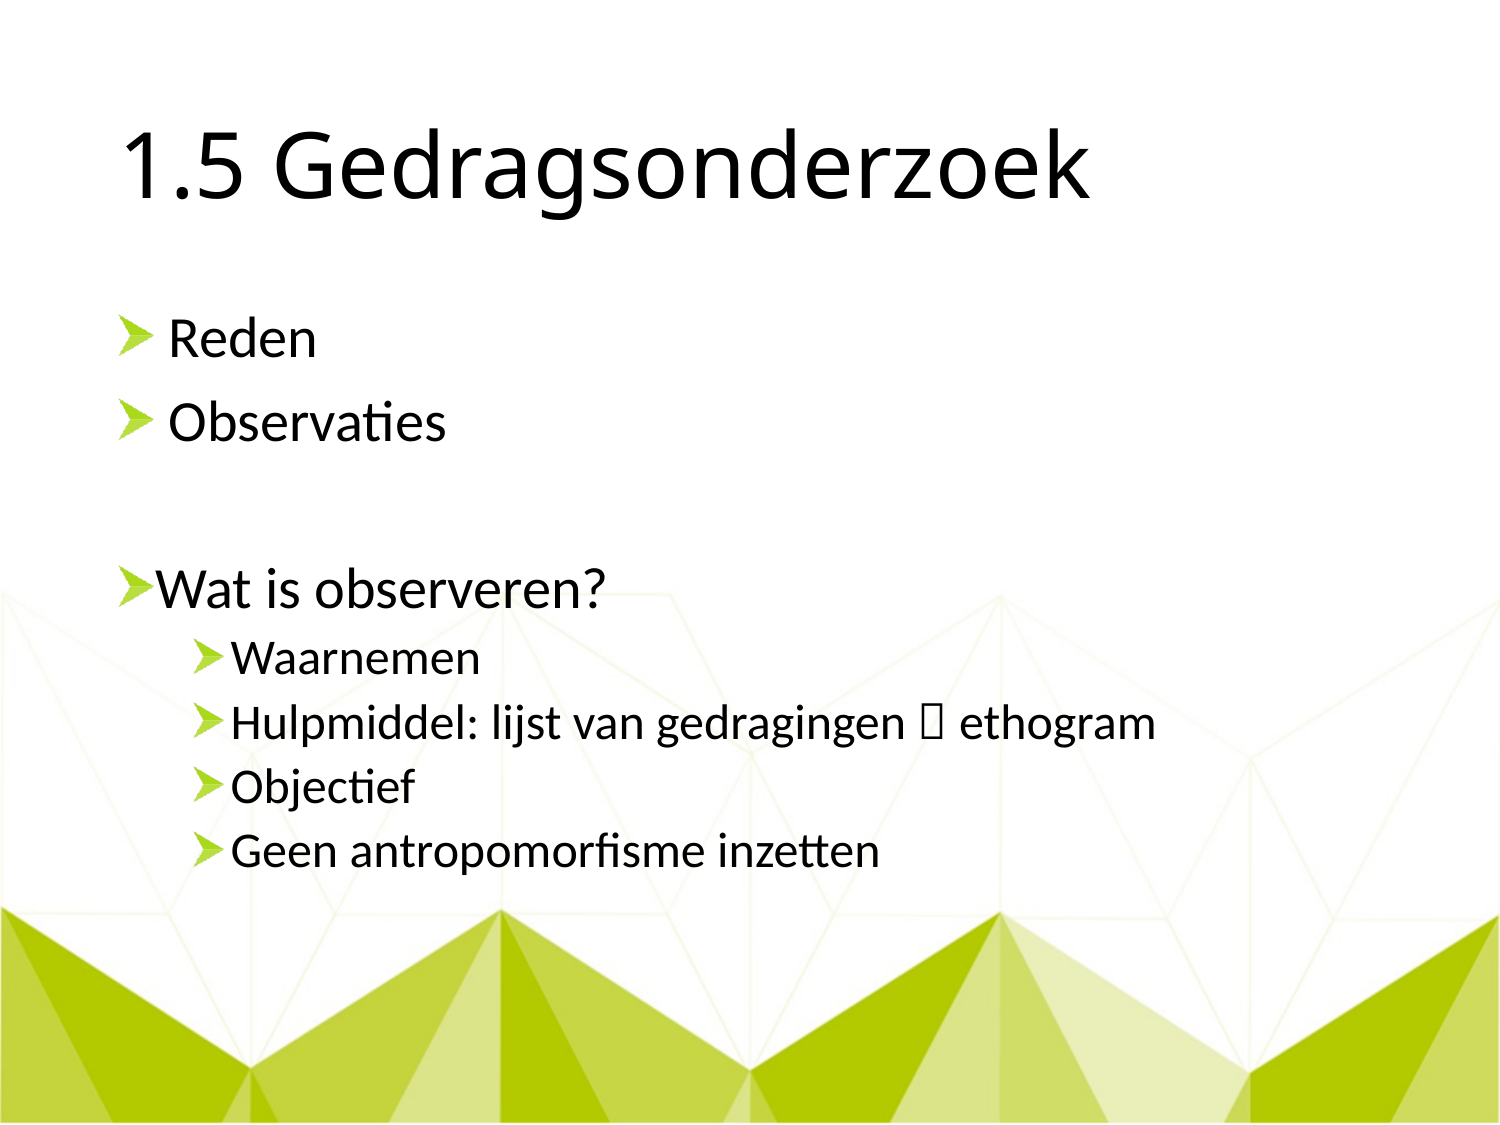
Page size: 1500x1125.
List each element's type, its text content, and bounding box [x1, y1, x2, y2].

picture [0, 0, 1500, 1125]
list Reden Observaties Wat is observeren? Waarnemen Hulpmiddel: lijst van gedragingen  ethogram Objectief Geen antropomorfisme inzetten [103, 299, 1397, 1014]
title 1.5 Gedragsonderzoek [103, 59, 1397, 278]
